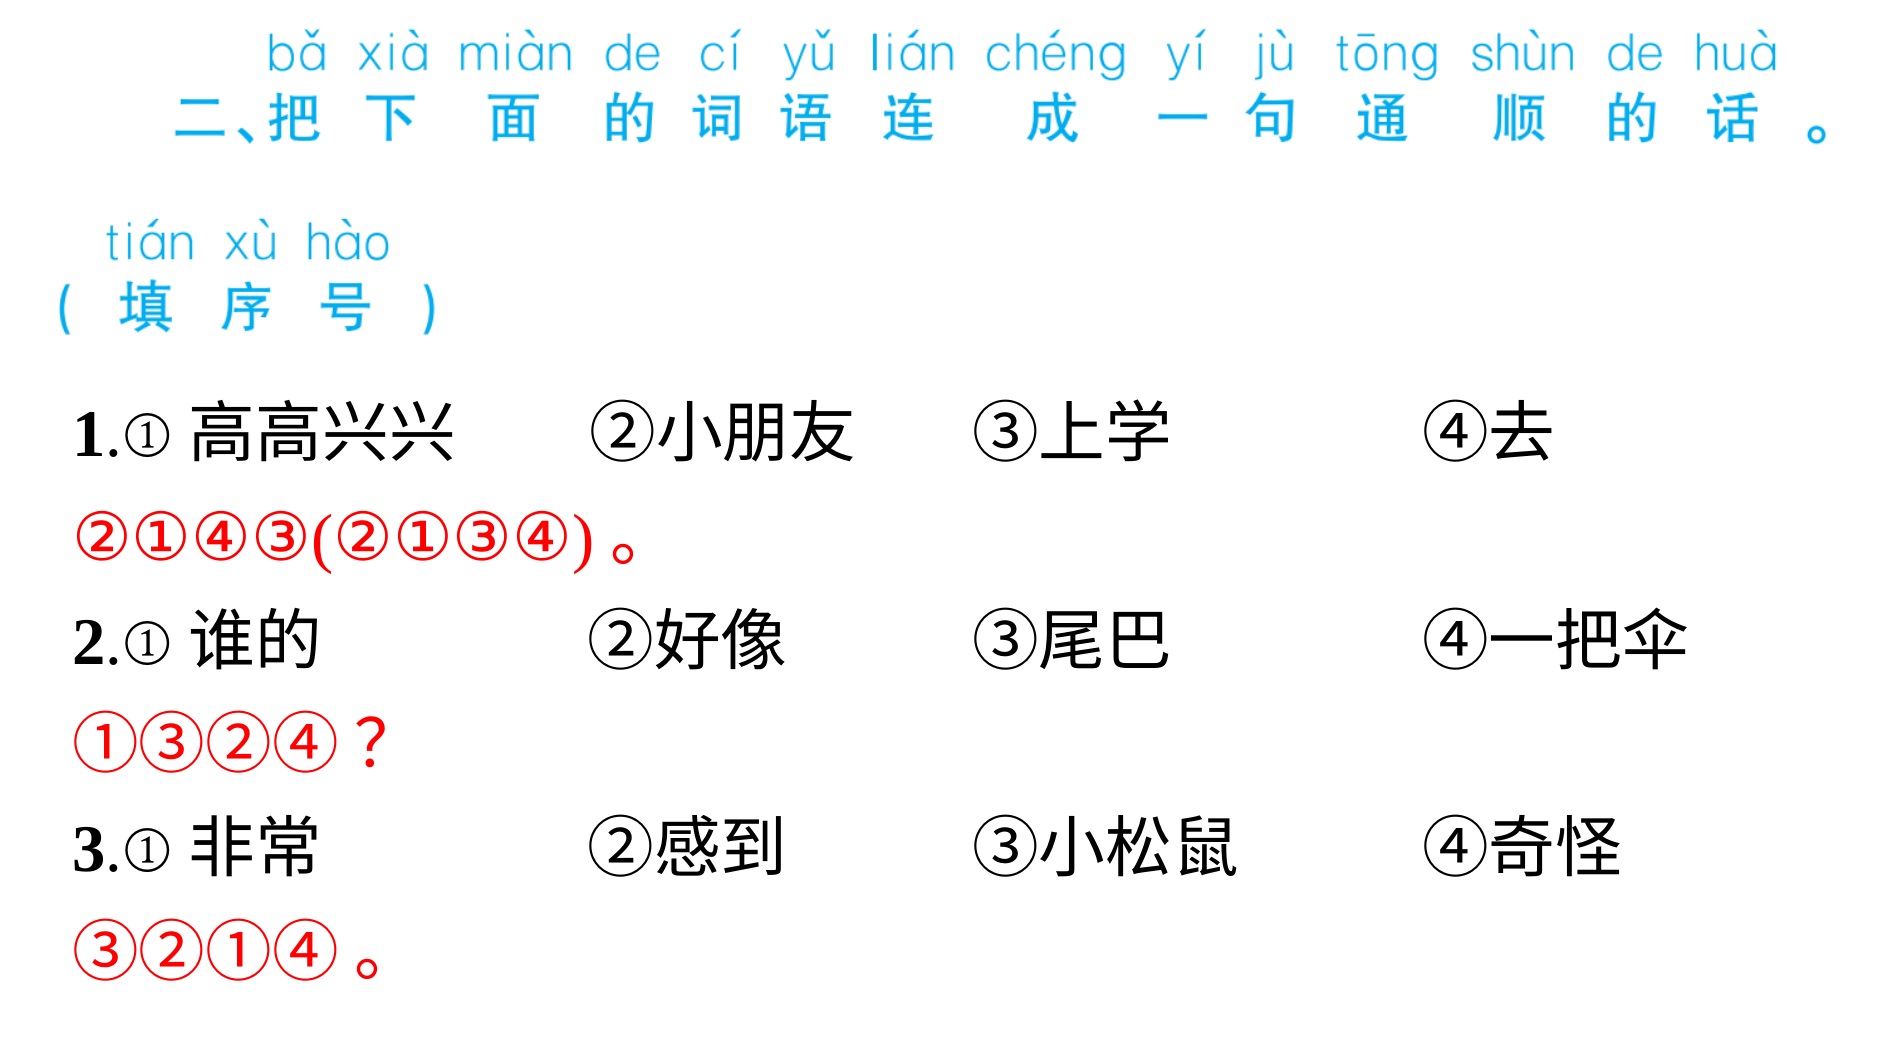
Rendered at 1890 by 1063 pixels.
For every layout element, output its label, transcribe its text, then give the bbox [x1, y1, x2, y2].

text_box 1.①高高兴兴 ②小朋友 ③上学 ④去 ②①④③(②①③④)。 2.①谁的 ②好像 ③尾巴 ④一把伞 ①③②④？ 3.①非常 ②感到 ③小松鼠 ④奇怪 ③②①④。 [57, 358, 1835, 997]
picture [59, 25, 1833, 345]
